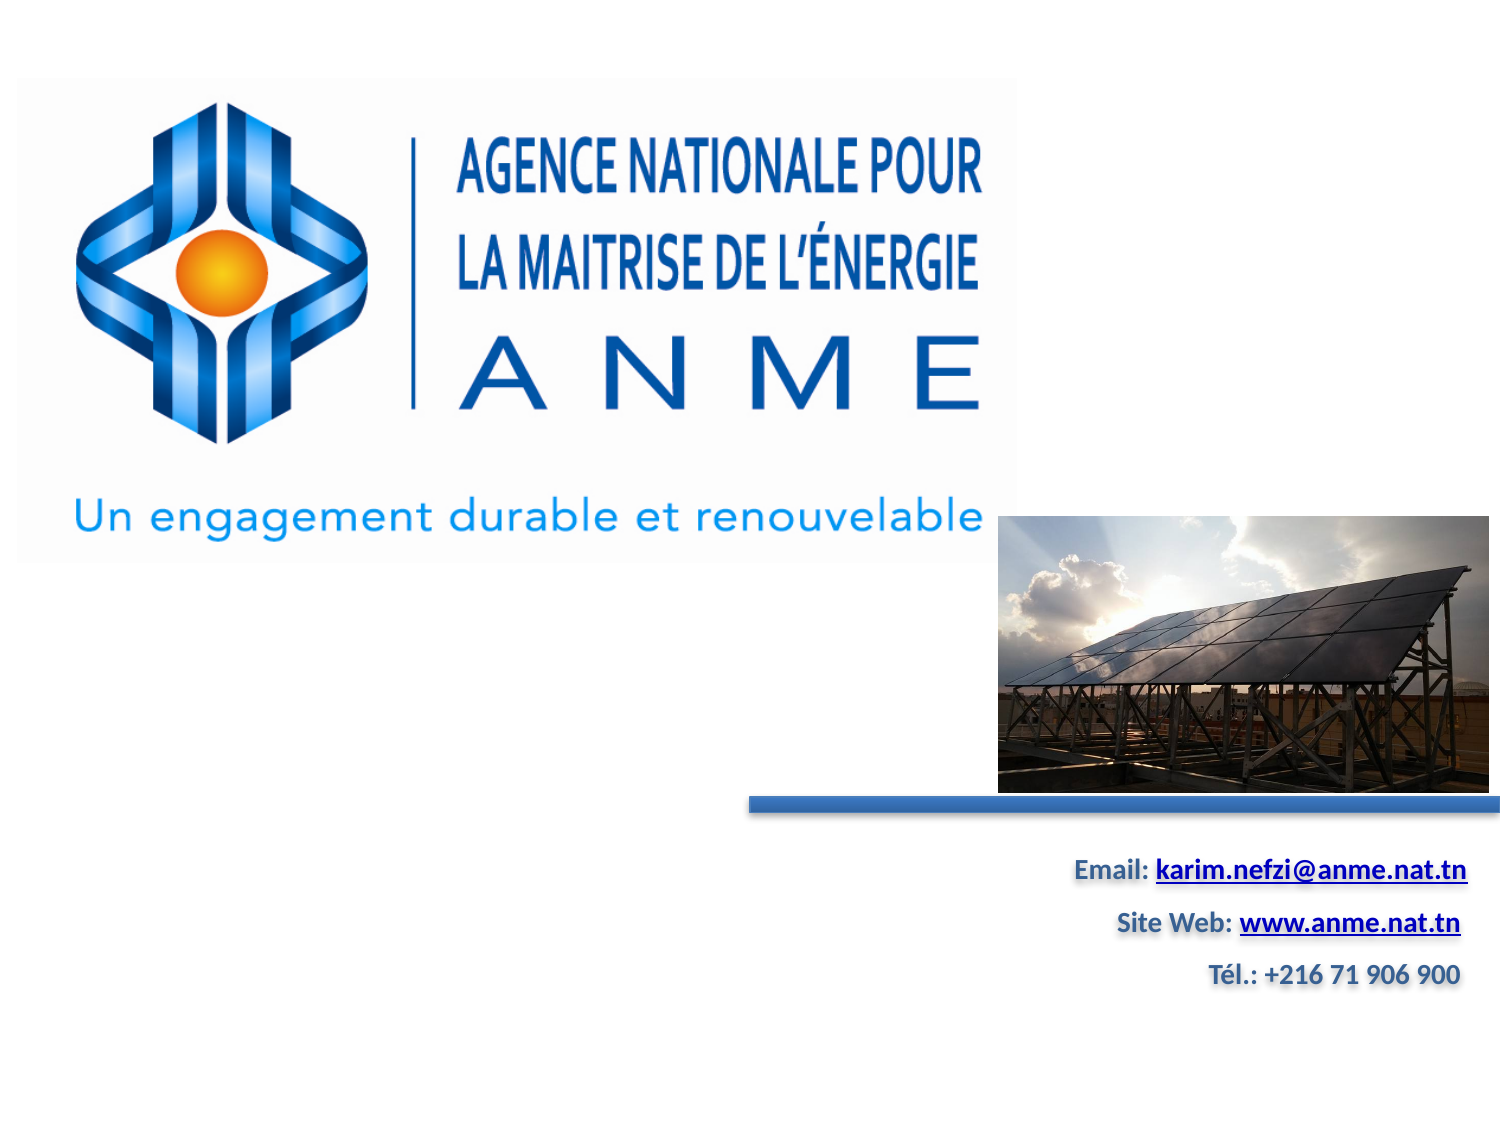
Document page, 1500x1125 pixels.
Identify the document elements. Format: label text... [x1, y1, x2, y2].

text_box [749, 796, 1500, 813]
text_box Email: karim.nefzi@anme.nat.tn Site Web: www.anme.nat.tn Tél.: +216 71 906 900 [868, 825, 1483, 998]
picture [17, 77, 1490, 793]
